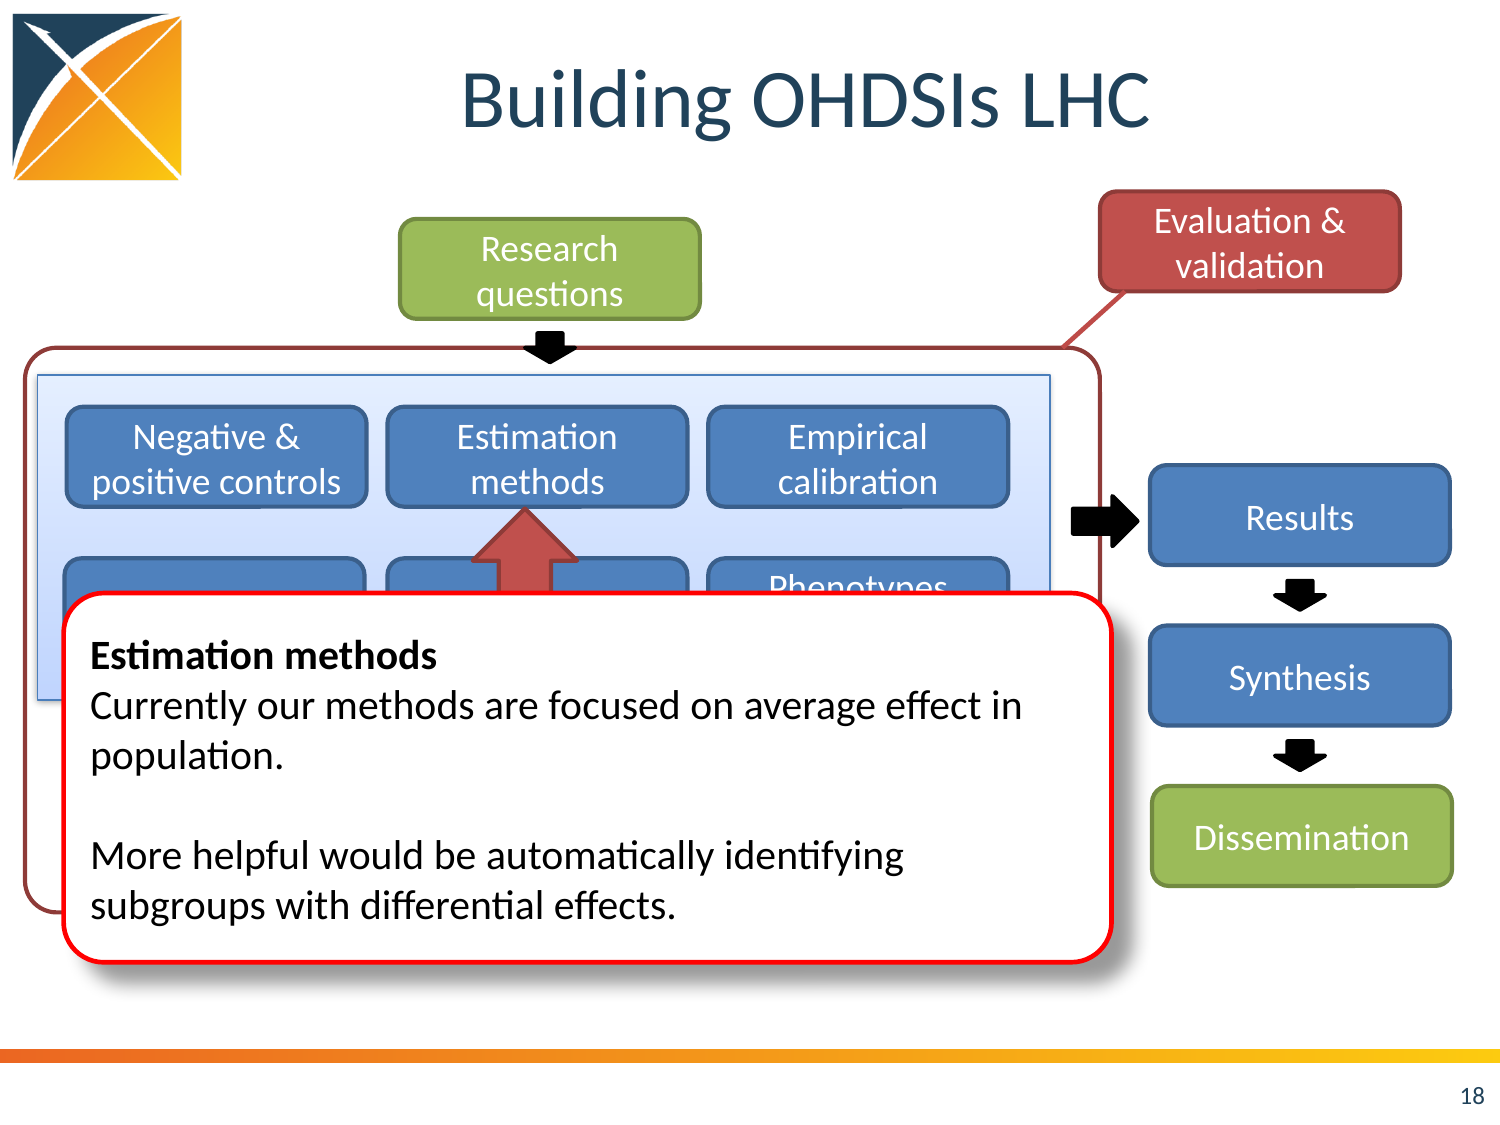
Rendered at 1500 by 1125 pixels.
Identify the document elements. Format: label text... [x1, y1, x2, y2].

text_box Results [1147, 463, 1453, 568]
slide_number 18 [1149, 1065, 1500, 1125]
text_box Research questions [397, 216, 703, 321]
text_box Estimation methods Currently our methods are focused on average effect in population. More helpful would be automatically identifying subgroups with differential effects. [61, 590, 1114, 965]
text_box Synthesis [1147, 623, 1453, 728]
text_box [22, 345, 1103, 915]
text_box Evaluation & validation [1097, 189, 1403, 294]
text_box [1272, 739, 1328, 772]
text_box Dissemination [1149, 783, 1455, 889]
text_box [470, 506, 580, 590]
picture [0, 0, 206, 200]
text_box [1272, 578, 1328, 612]
text_box [1070, 494, 1140, 549]
title Building OHDSIs LHC [187, 24, 1425, 163]
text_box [1062, 291, 1126, 348]
text_box [522, 331, 578, 365]
